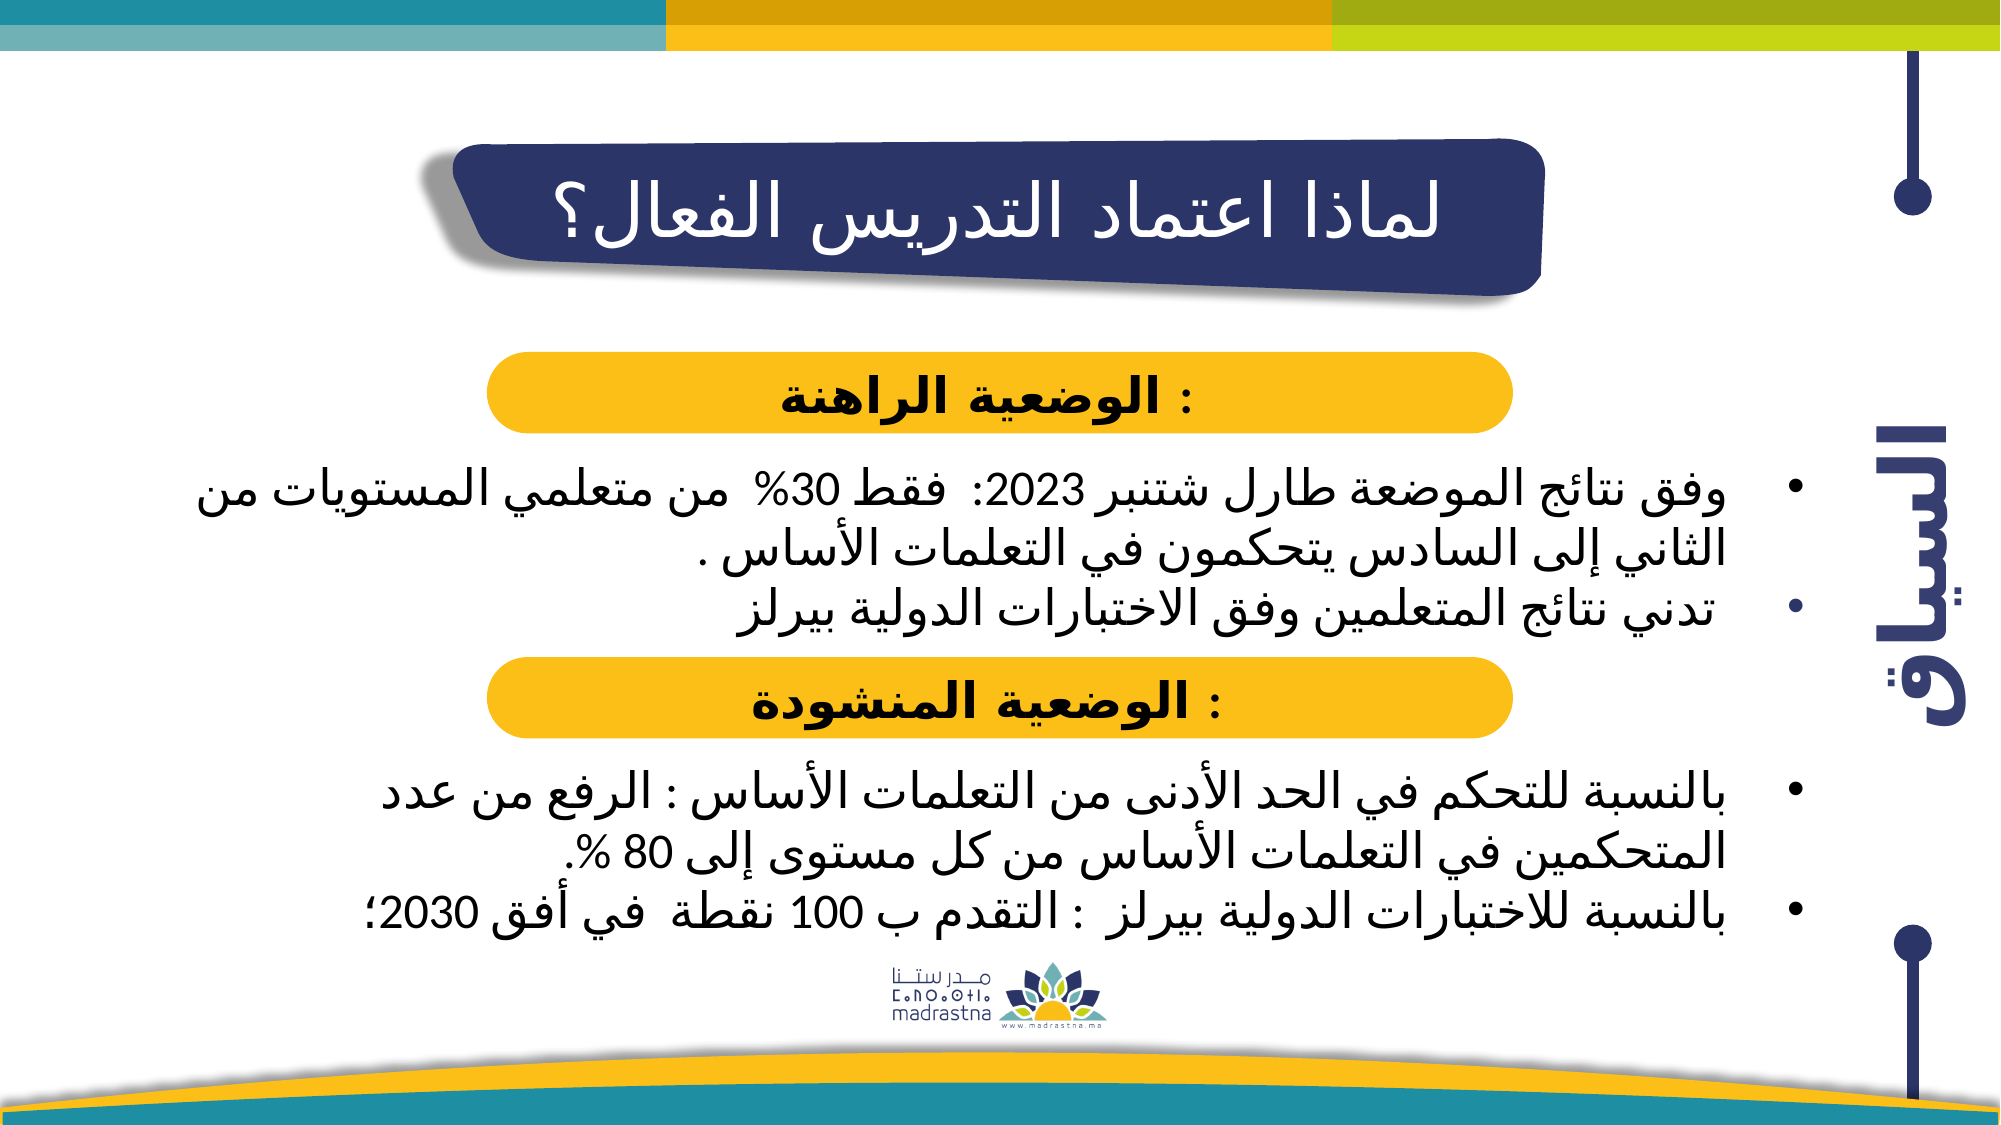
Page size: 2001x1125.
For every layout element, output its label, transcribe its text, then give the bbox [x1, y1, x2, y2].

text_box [0, 1052, 2000, 1125]
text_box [486, 657, 1513, 739]
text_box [0, 0, 2000, 52]
text_box وفق نتائج الموضعة طارل شتنبر 2023: فقط 30% من متعلمي المستويات من الثاني إلى السادس يتحكمون في التعلمات الأساس . تدني نتائج المتعلمين وفق الاختبارات الدولية بيرلز [180, 447, 1820, 643]
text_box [452, 100, 1548, 296]
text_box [486, 351, 1513, 434]
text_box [1894, 925, 1931, 1052]
text_box السياق [1832, 286, 1988, 864]
picture [893, 962, 1107, 1028]
text_box بالنسبة للتحكم في الحد الأدنى من التعلمات الأساس : الرفع من عدد المتحكمين في التعلمات الأساس من كل مستوى إلى 80 %. بالنسبة للاختبارات الدولية بيرلز : التقدم ب 100 نقطة في أفق 2030؛ [180, 750, 1820, 946]
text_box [1894, 52, 1931, 215]
